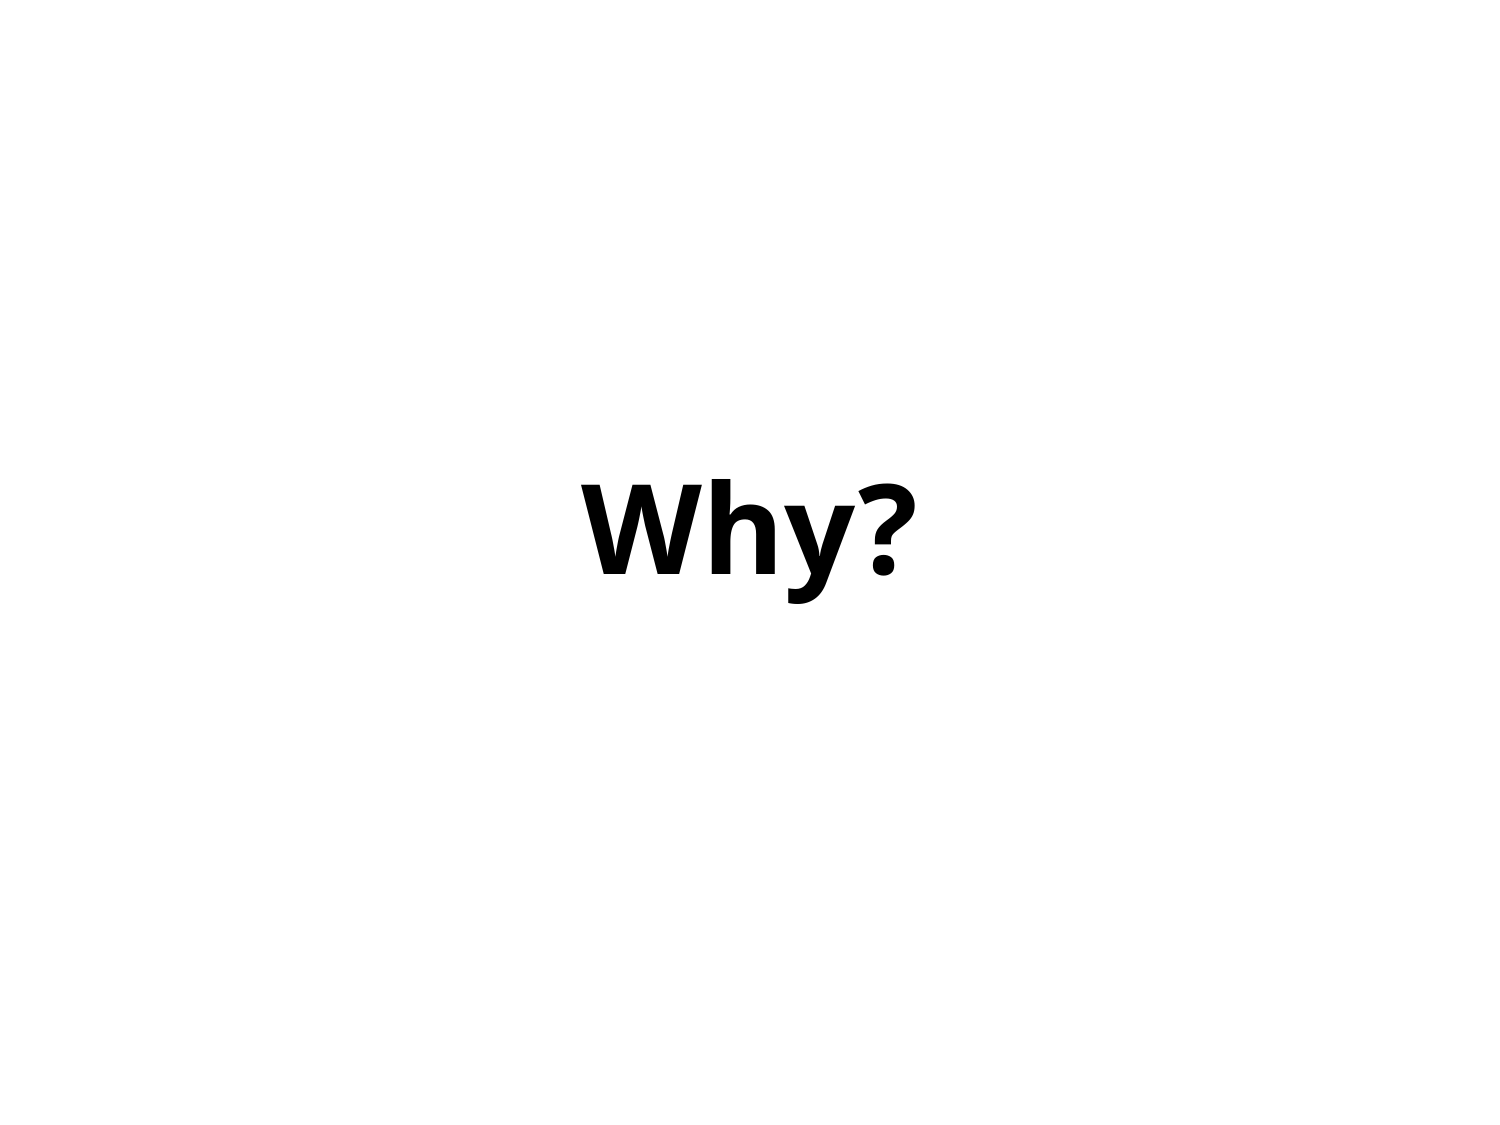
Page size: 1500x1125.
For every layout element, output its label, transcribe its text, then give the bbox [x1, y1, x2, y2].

title Why? [112, 404, 1388, 646]
